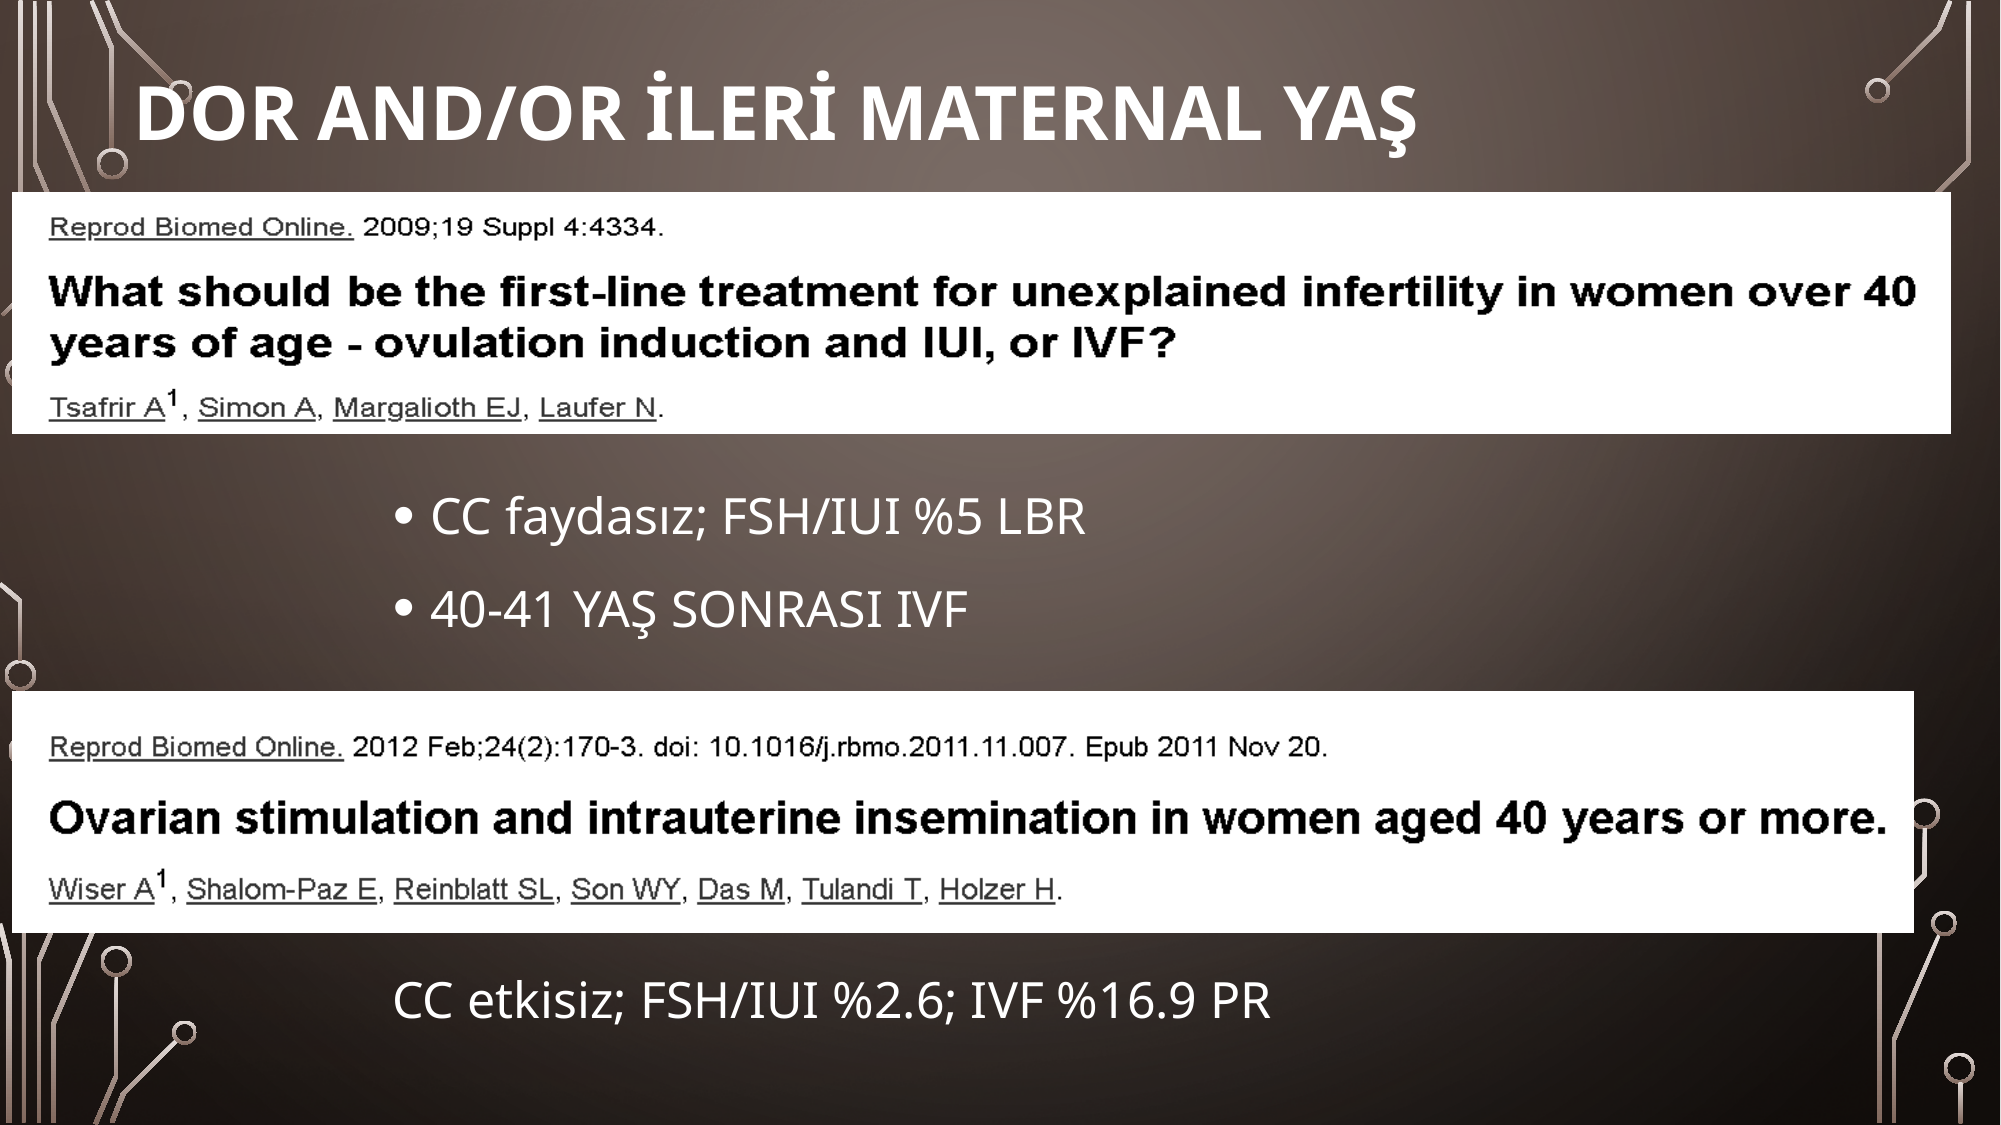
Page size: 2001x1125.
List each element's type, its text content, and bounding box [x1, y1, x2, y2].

title DOR and/or İLERİ MATERNAL YAŞ [118, 7, 1844, 191]
text_box CC etkisiz; FSH/IUI %2.6; IVF %16.9 PR [377, 961, 1514, 1036]
list CC faydasız; FSH/IUI %5 LBR 40-41 YAŞ SONRASI IVF [377, 465, 2000, 660]
picture [11, 191, 1951, 435]
picture [11, 690, 1914, 934]
